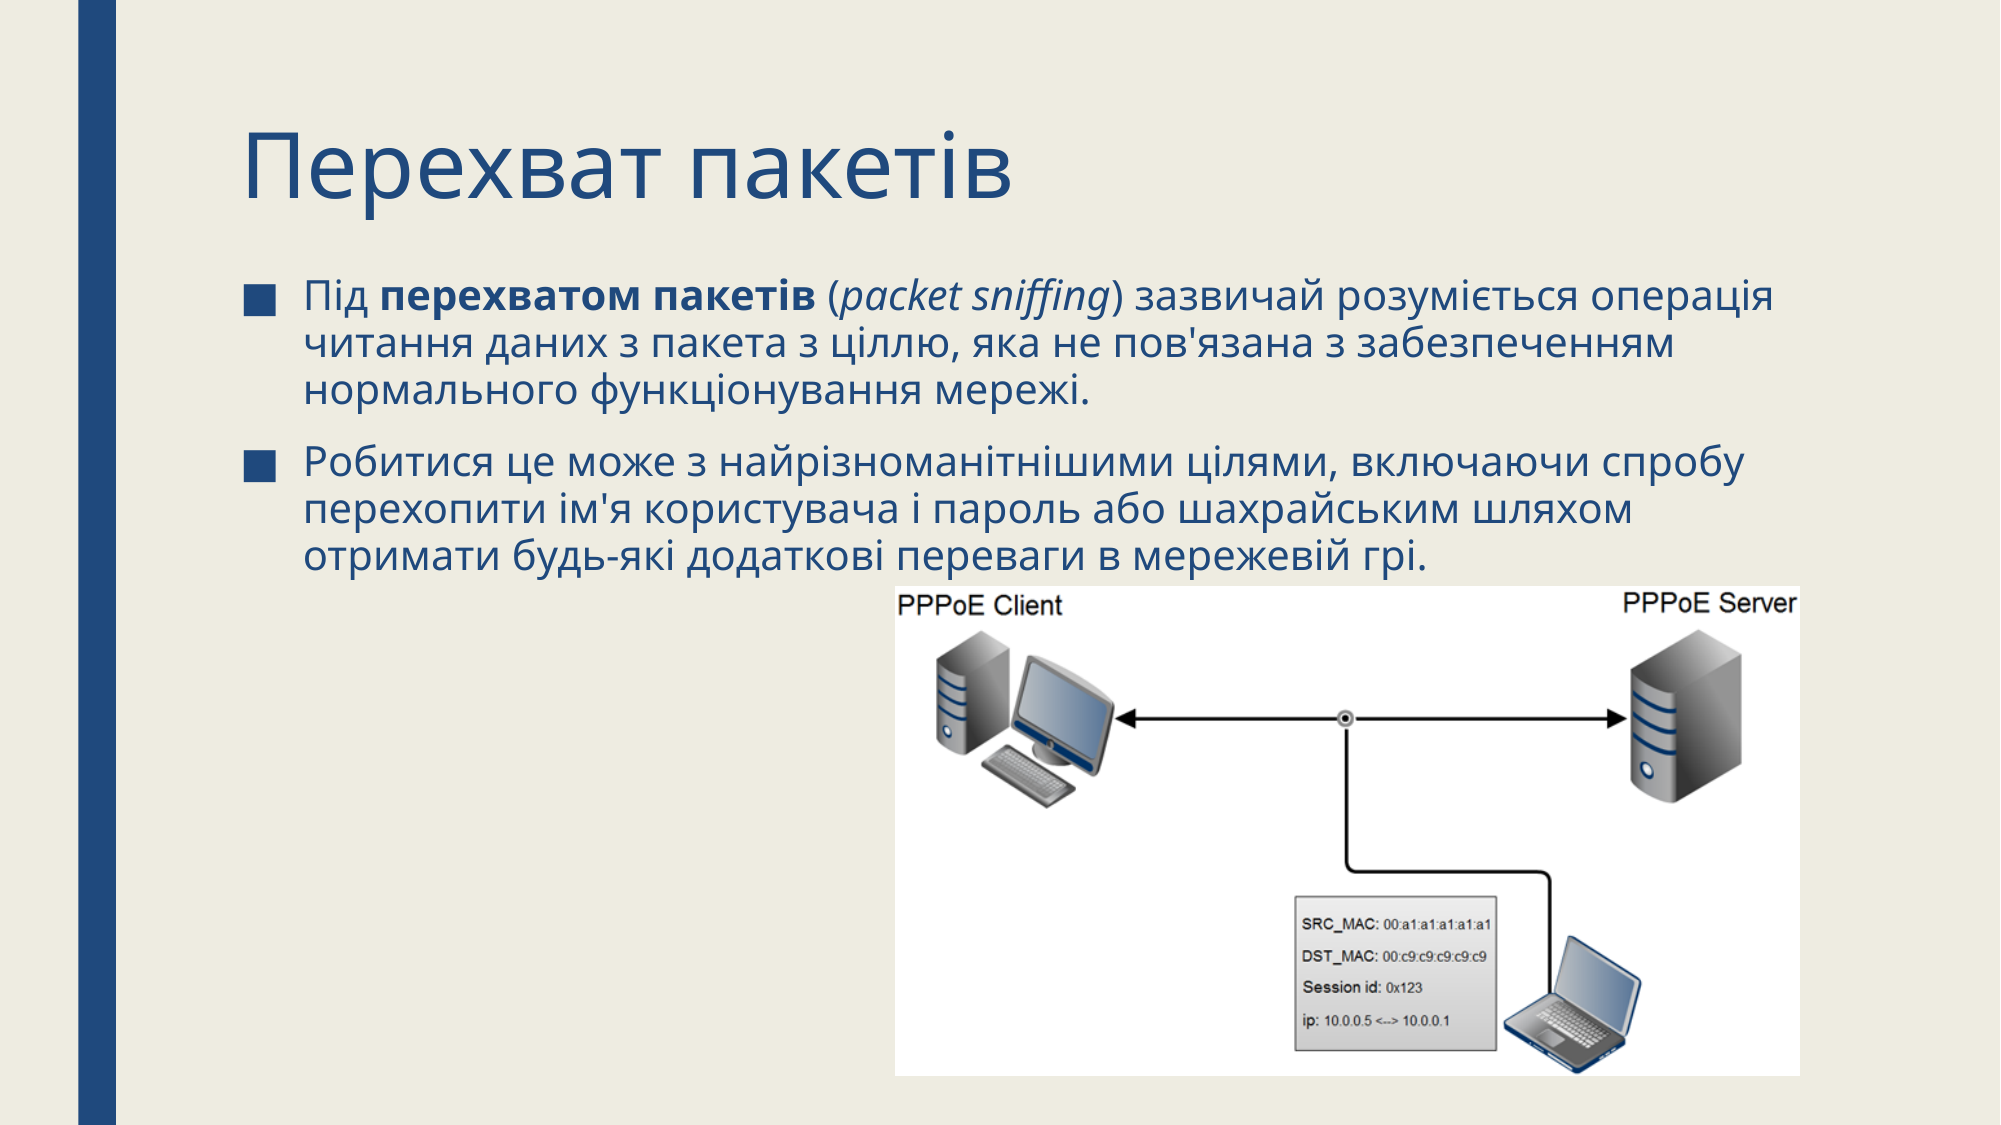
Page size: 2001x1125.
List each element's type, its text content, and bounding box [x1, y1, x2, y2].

title Перехват пакетів [225, 112, 1800, 265]
list Під перехватом пакетів (packet sniffing) зазвичай розуміється операція читання даних з пакета з ціллю, яка не пов'язана з забезпеченням нормального функціонування мережі. Робитися це може з найрізноманітнішими цілями, включаючи спробу перехопити ім'я користувача і пароль або шахрайським шляхом отримати будь-які додаткові переваги в мережевій грі. [225, 265, 1800, 963]
picture [895, 586, 1800, 1076]
